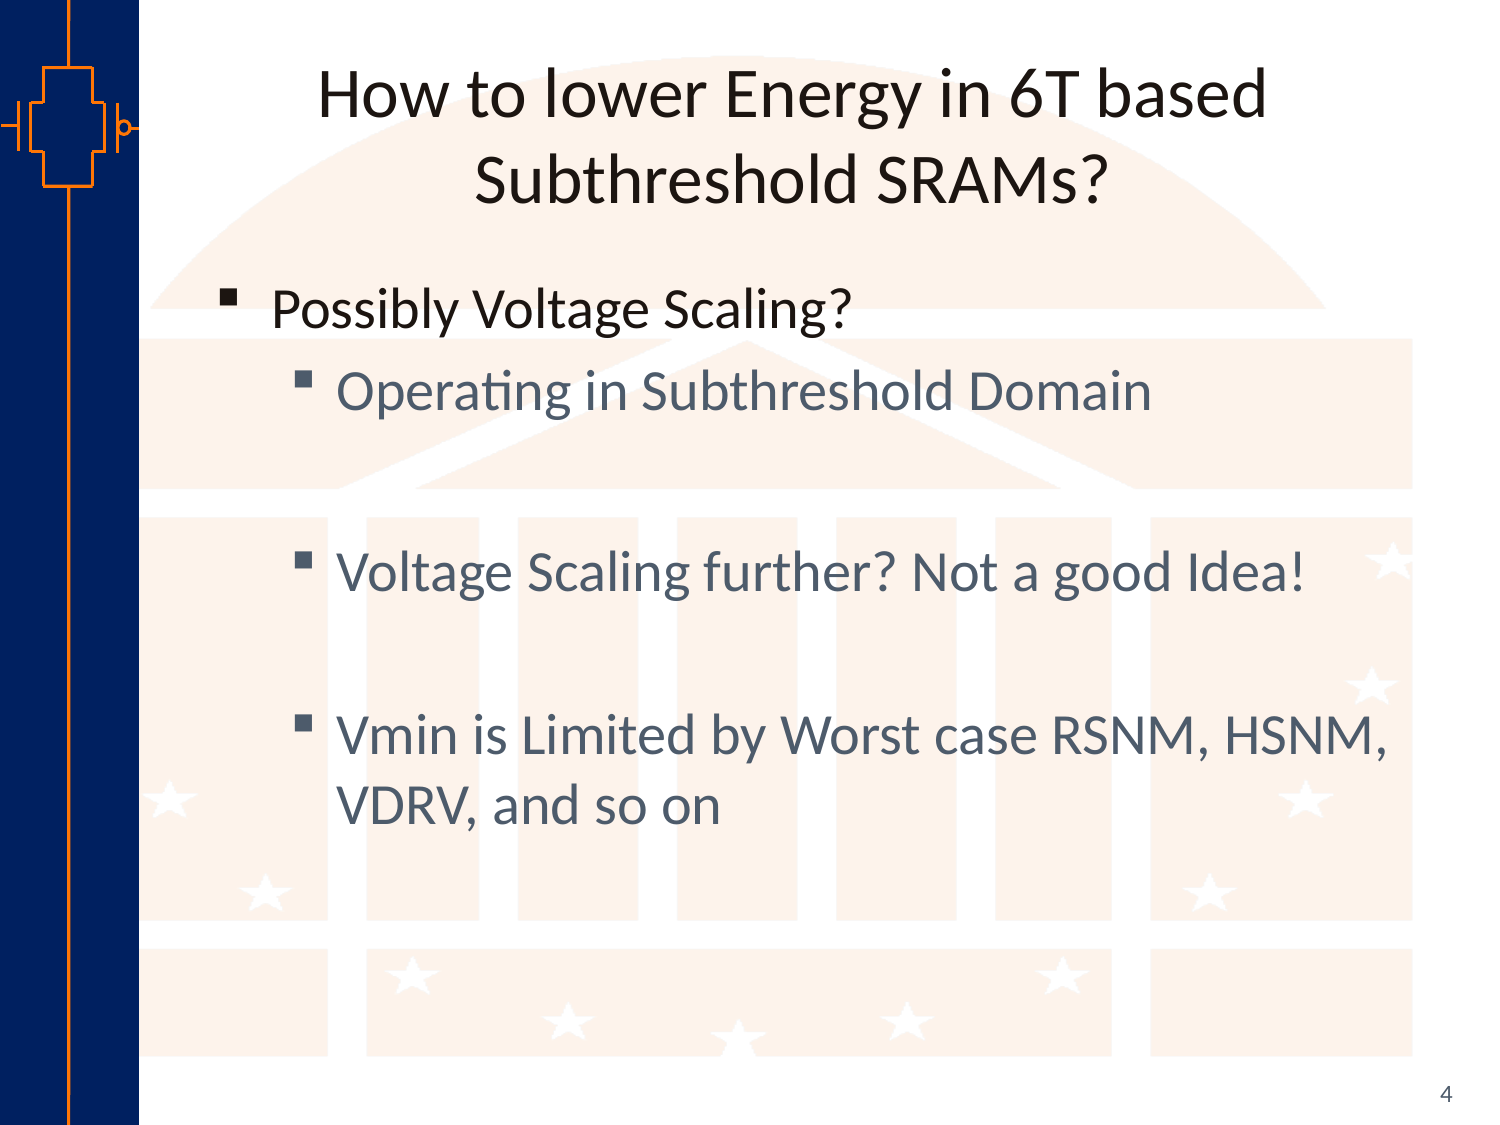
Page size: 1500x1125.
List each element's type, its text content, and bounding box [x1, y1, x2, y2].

title How to lower Energy in 6T based Subthreshold SRAMs? [200, 37, 1388, 225]
list Possibly Voltage Scaling? Operating in Subthreshold Domain Voltage Scaling further? Not a good Idea! Vmin is Limited by Worst case RSNM, HSNM, VDRV, and so on [200, 262, 1425, 988]
slide_number 4 [1425, 1062, 1488, 1123]
